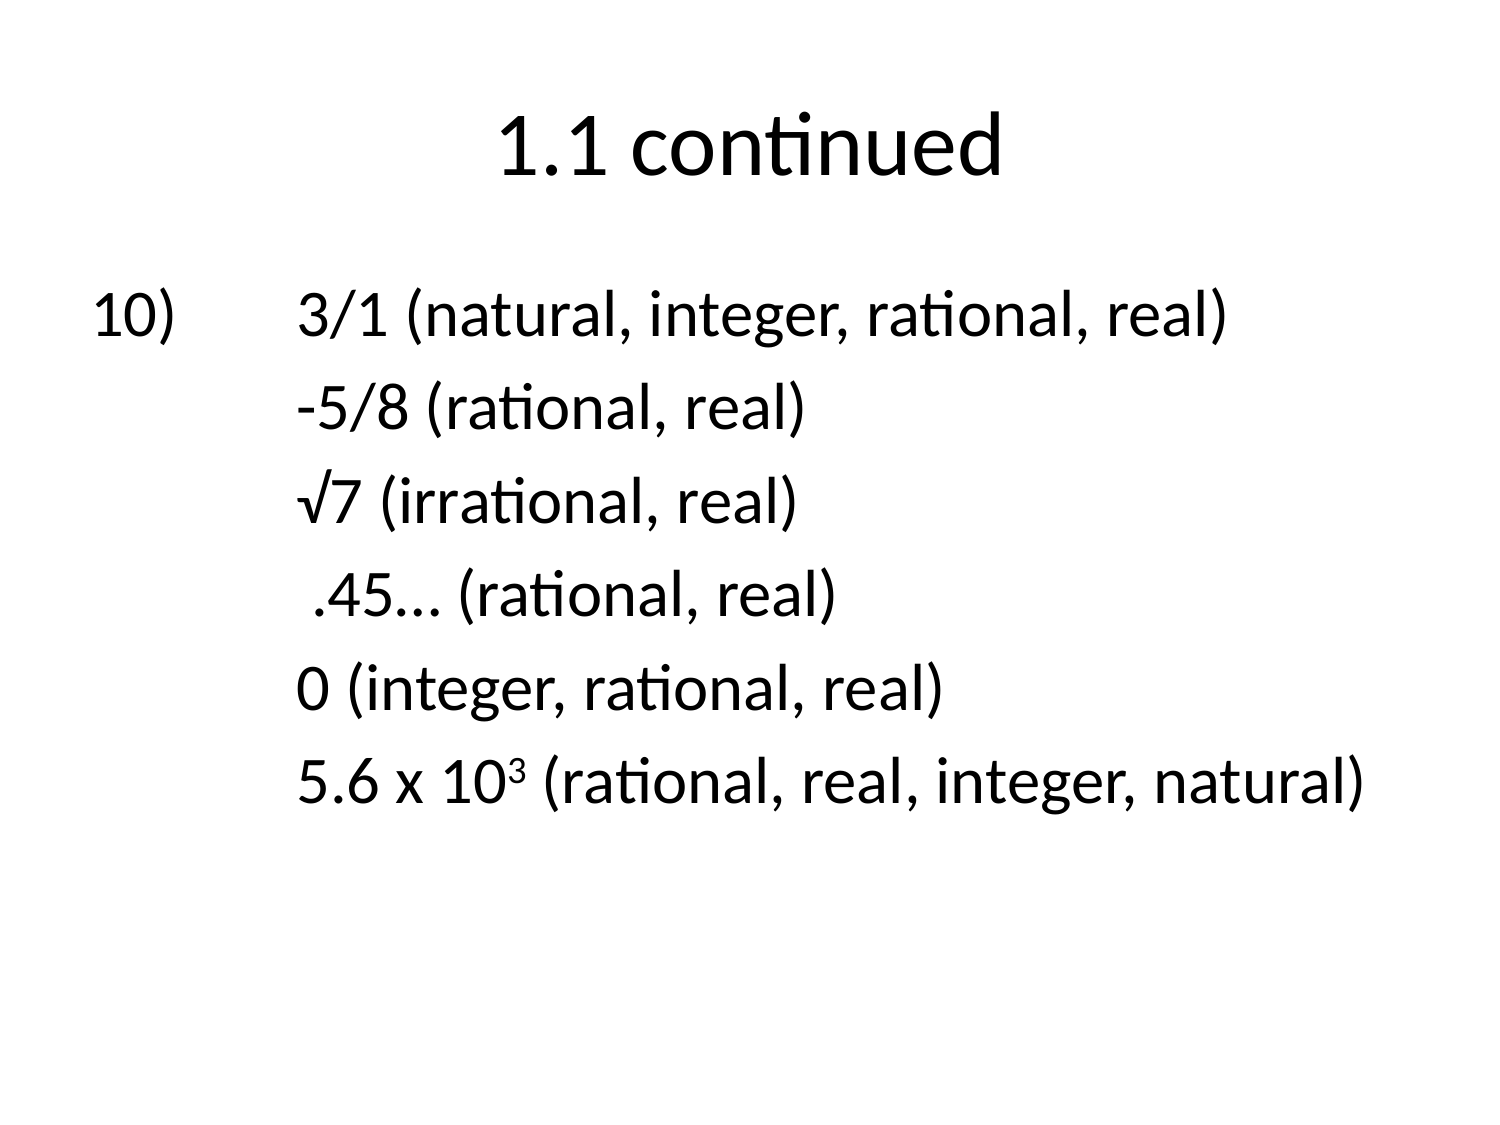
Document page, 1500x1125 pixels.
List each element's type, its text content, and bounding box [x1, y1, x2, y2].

list 10) 3/1 (natural, integer, rational, real) -5/8 (rational, real) √7 (irrational, real) .45… (rational, real) 0 (integer, rational, real) 5.6 x 103 (rational, real, integer, natural) [75, 262, 1425, 1005]
title 1.1 continued [75, 45, 1425, 233]
